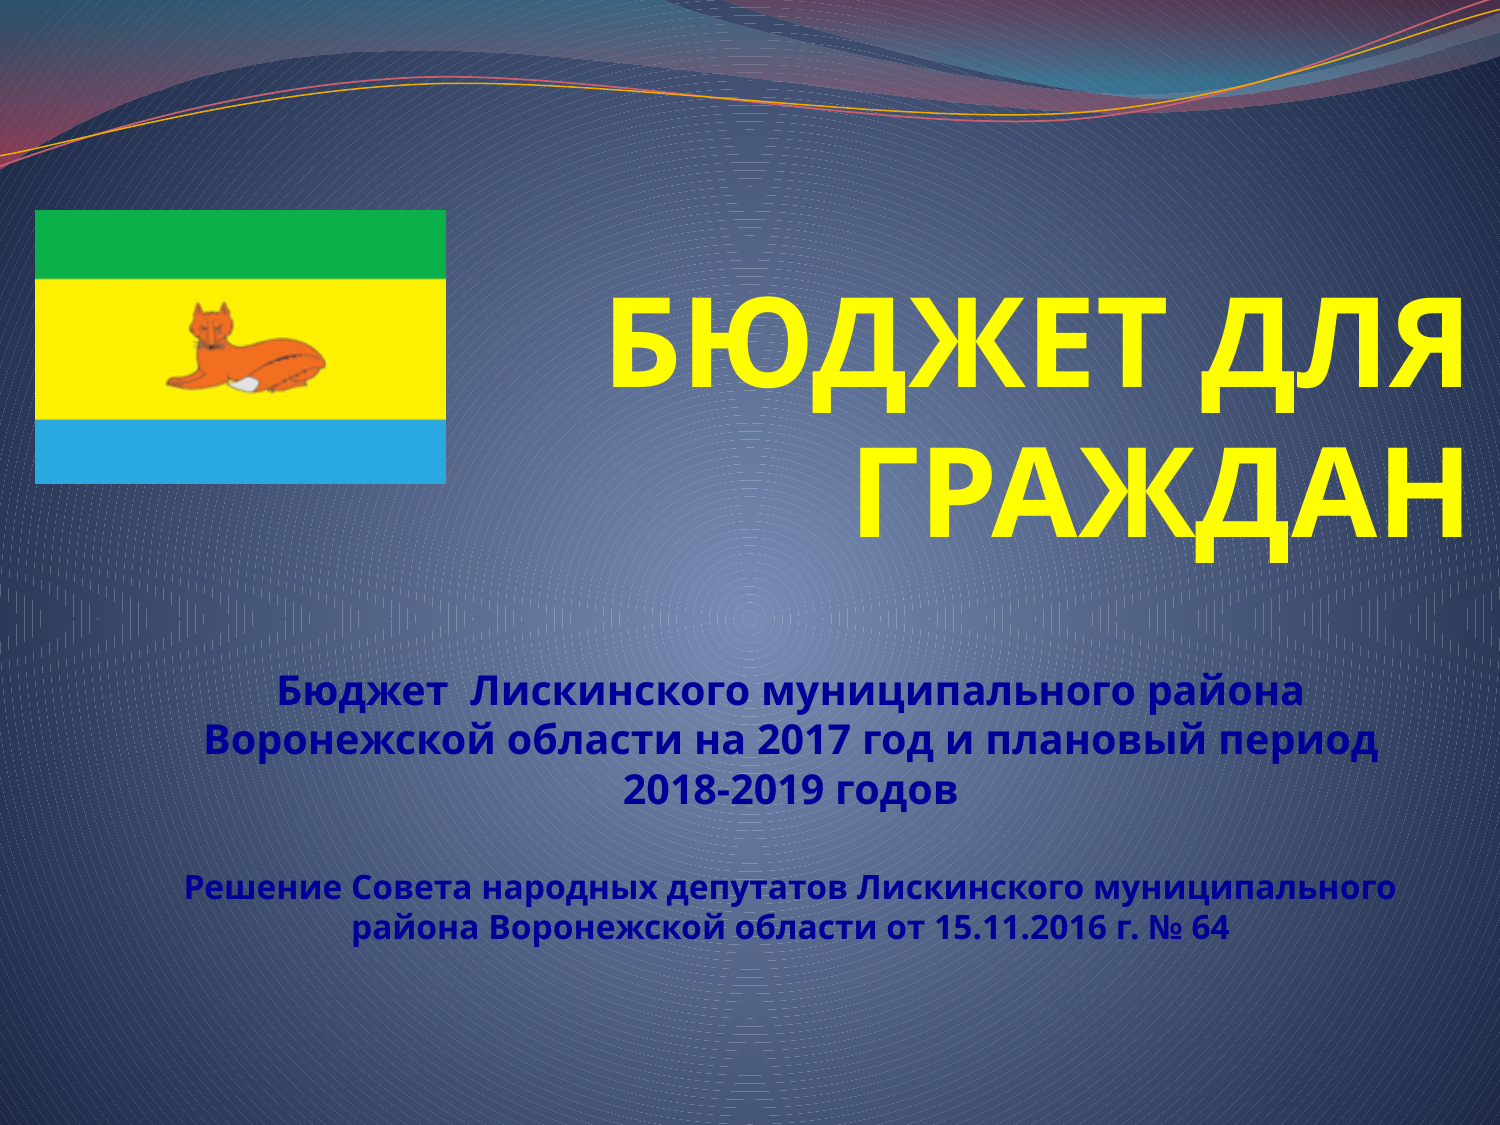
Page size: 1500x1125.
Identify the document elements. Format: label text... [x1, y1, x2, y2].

subtitle Бюджет Лискинского муниципального района Воронежской области на 2017 год и плановый период 2018-2019 годов Решение Совета народных депутатов Лискинского муниципального района Воронежской области от 15.11.2016 г. № 64 [164, 656, 1425, 985]
title Безвозмездные поступления в бюджет Лискинского муниципального района на 2017 год – 704 707,3 тыс.рублей [27, 211, 453, 494]
title БЮДЖЕТ ДЛЯ ГРАЖДАН [0, 87, 1477, 563]
picture [34, 210, 446, 484]
